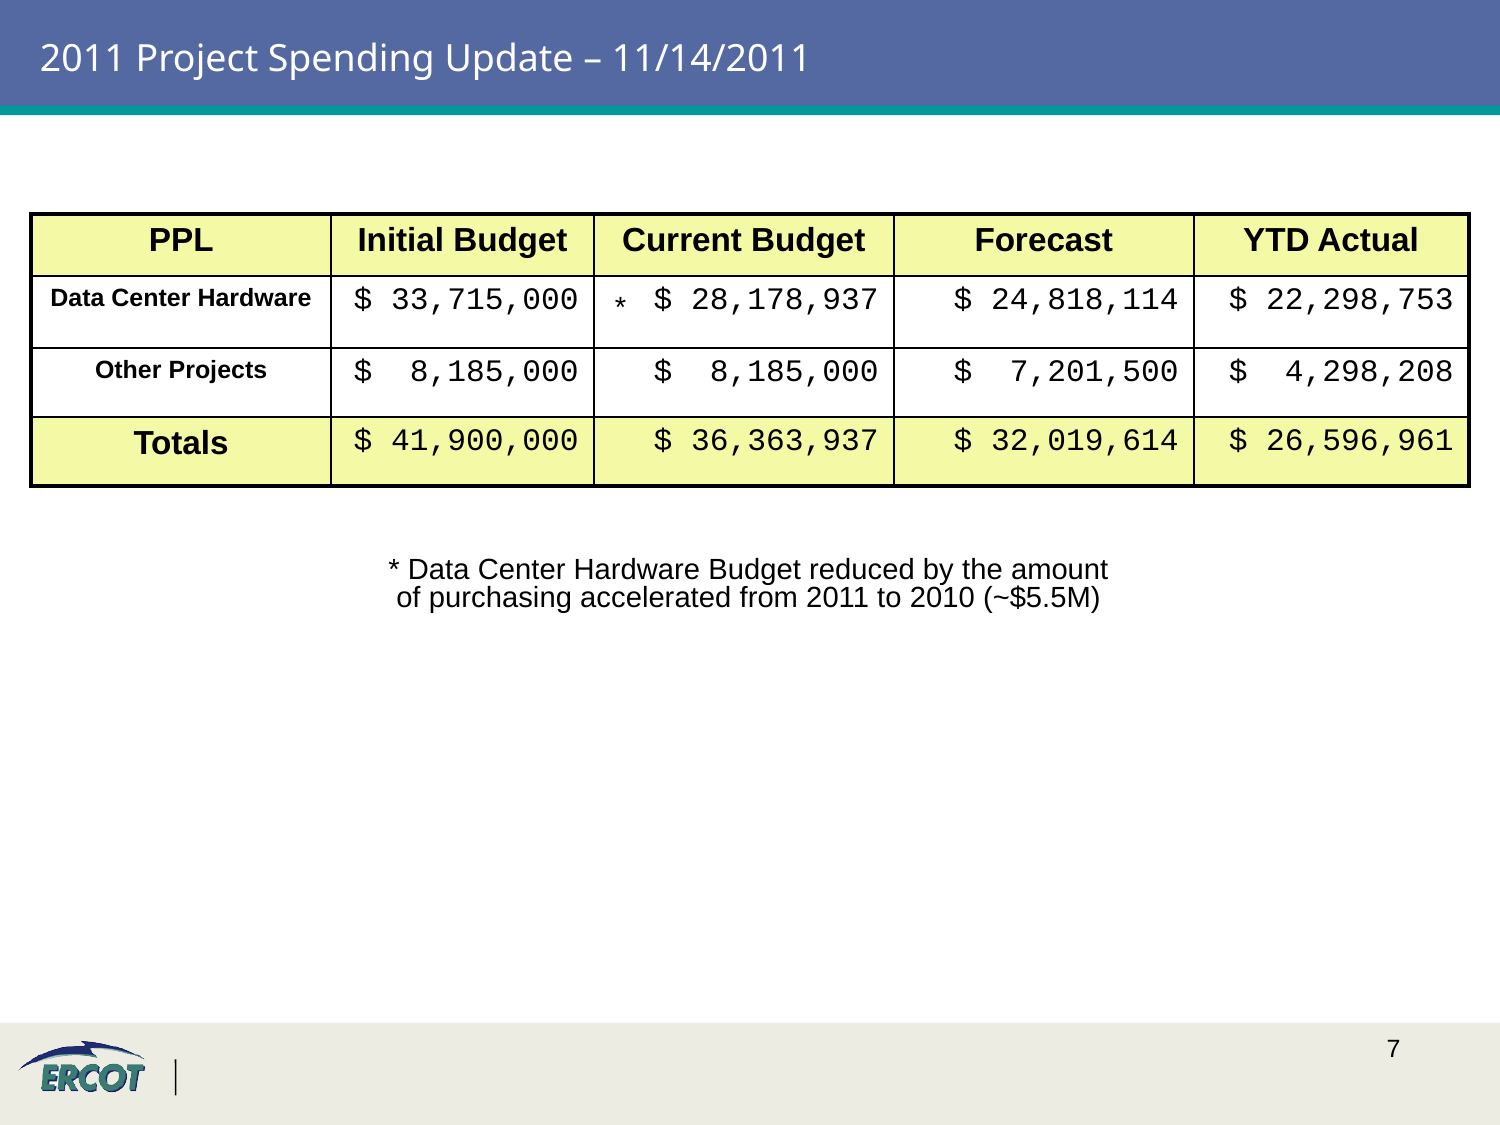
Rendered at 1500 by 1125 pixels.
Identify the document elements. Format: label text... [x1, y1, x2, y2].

table_cell $ 8,185,000 [595, 349, 893, 416]
table_cell $ 4,298,208 [1195, 349, 1467, 416]
table_cell $ 28,178,937 [595, 277, 893, 347]
table_cell Other Projects [33, 349, 330, 416]
table_header Current Budget [595, 216, 893, 275]
table_header Forecast [895, 216, 1193, 275]
table_cell $ 26,596,961 [1195, 418, 1467, 484]
table_cell $ 32,019,614 [895, 418, 1193, 484]
table_cell Data Center Hardware [33, 277, 330, 347]
picture [10, 1031, 151, 1111]
table_cell $ 22,298,753 [1195, 277, 1467, 347]
table_cell $ 7,201,500 [895, 349, 1193, 416]
table_header Initial Budget [332, 216, 593, 275]
table_cell $ 8,185,000 [332, 349, 593, 416]
table_header YTD Actual [1195, 216, 1467, 275]
table_cell $ 33,715,000 [332, 277, 593, 347]
table_cell $ 41,900,000 [332, 418, 593, 484]
table_cell $ 36,363,937 [595, 418, 893, 484]
table_cell Totals [33, 418, 330, 484]
title 2011 Project Spending Update – 11/14/2011 [24, 0, 1201, 113]
table_cell $ 24,818,114 [895, 277, 1193, 347]
text_box * Data Center Hardware Budget reduced by the amount of purchasing accelerated from 2011 to 2010 (~$5.5M) [361, 549, 1137, 621]
text_box * [600, 287, 638, 331]
table_header PPL [33, 216, 330, 275]
